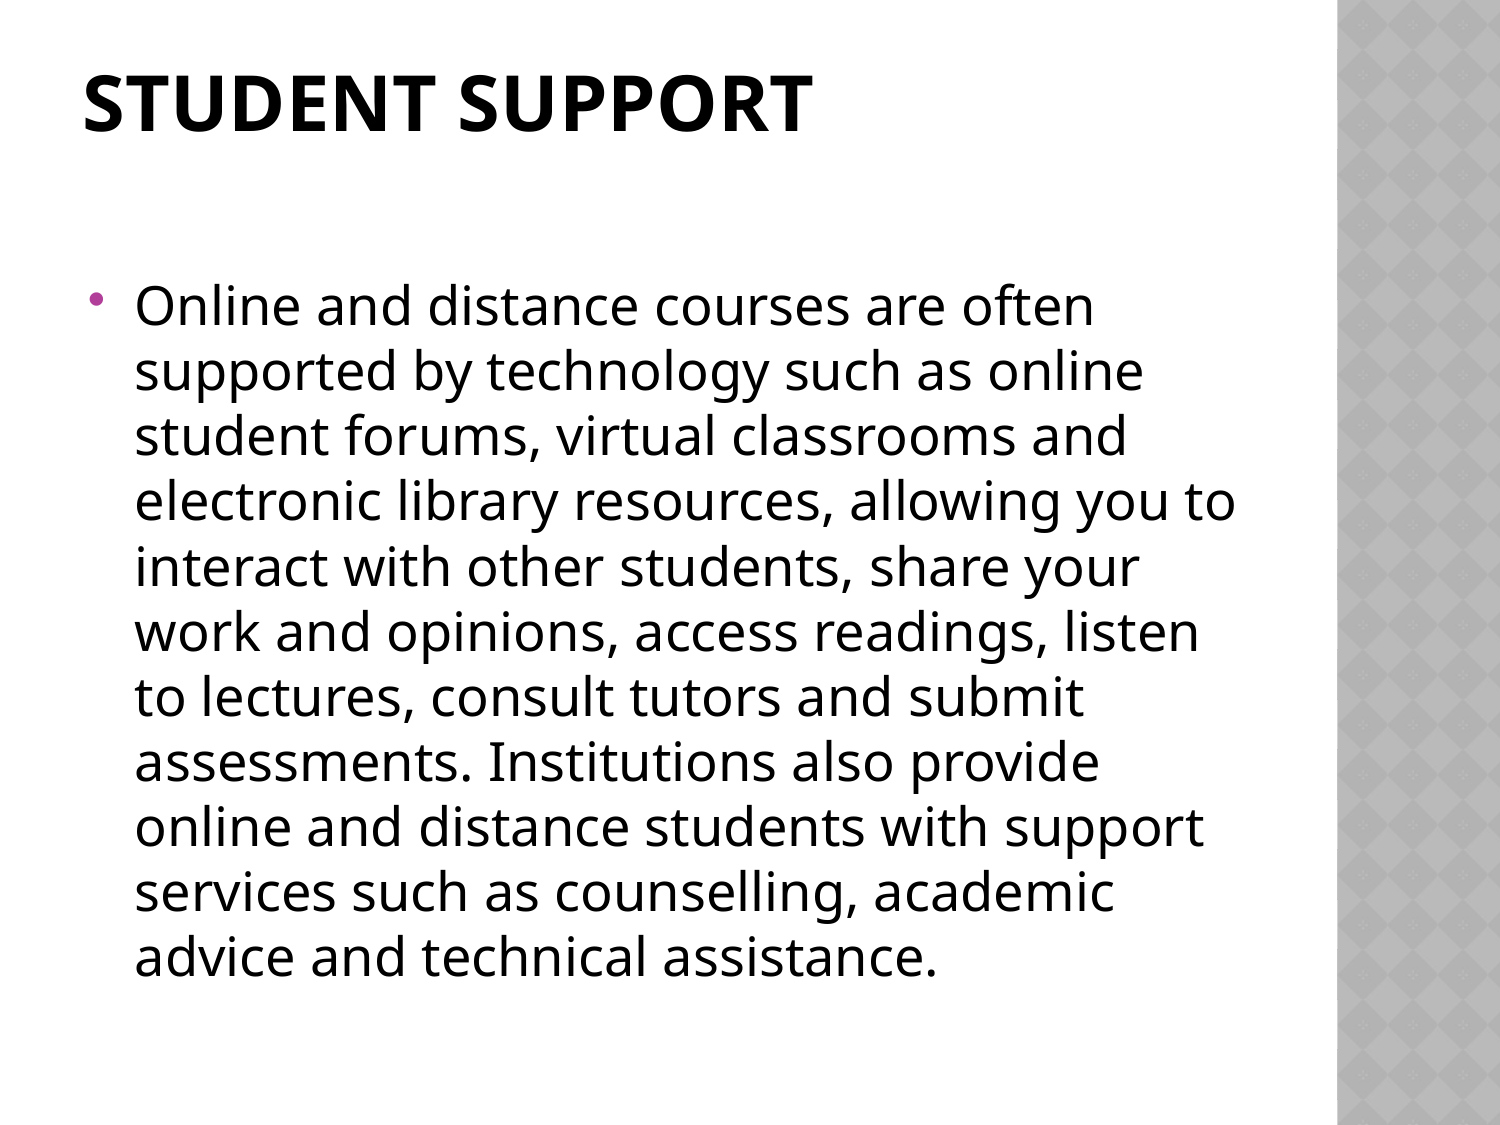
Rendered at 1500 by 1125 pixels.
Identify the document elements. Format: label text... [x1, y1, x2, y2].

title Student support [75, 52, 1263, 240]
list Online and distance courses are often supported by technology such as online student forums, virtual classrooms and electronic library resources, allowing you to interact with other students, share your work and opinions, access readings, listen to lectures, consult tutors and submit assessments. Institutions also provide online and distance students with support services such as counselling, academic advice and technical assistance. [75, 264, 1263, 1059]
